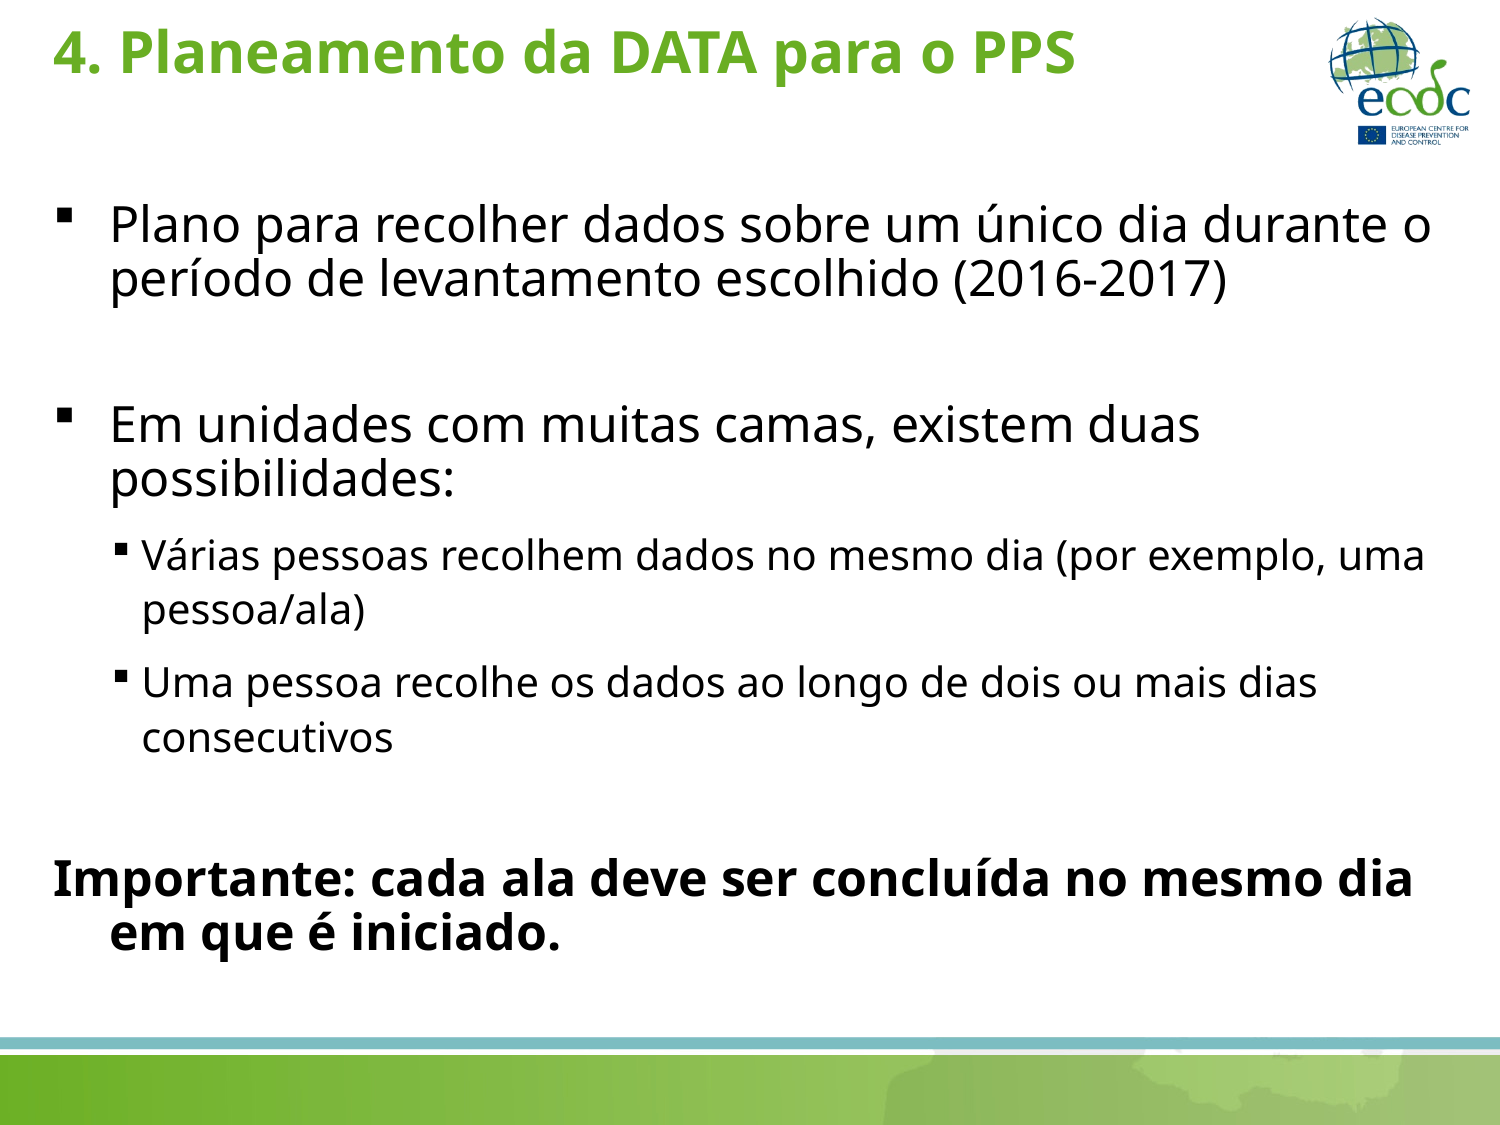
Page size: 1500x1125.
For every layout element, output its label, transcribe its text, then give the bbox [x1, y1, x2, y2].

list Plano para recolher dados sobre um único dia durante o período de levantamento escolhido (2016-2017) Em unidades com muitas camas, existem duas possibilidades: Várias pessoas recolhem dados no mesmo dia (por exemplo, uma pessoa/ala) Uma pessoa recolhe os dados ao longo de dois ou mais dias consecutivos Importante: cada ala deve ser concluída no mesmo dia em que é iniciado. [53, 197, 1452, 988]
picture [0, 1037, 1500, 1125]
title 4. Planeamento da DATA para o PPS [53, 23, 1404, 159]
picture [1328, 17, 1473, 148]
